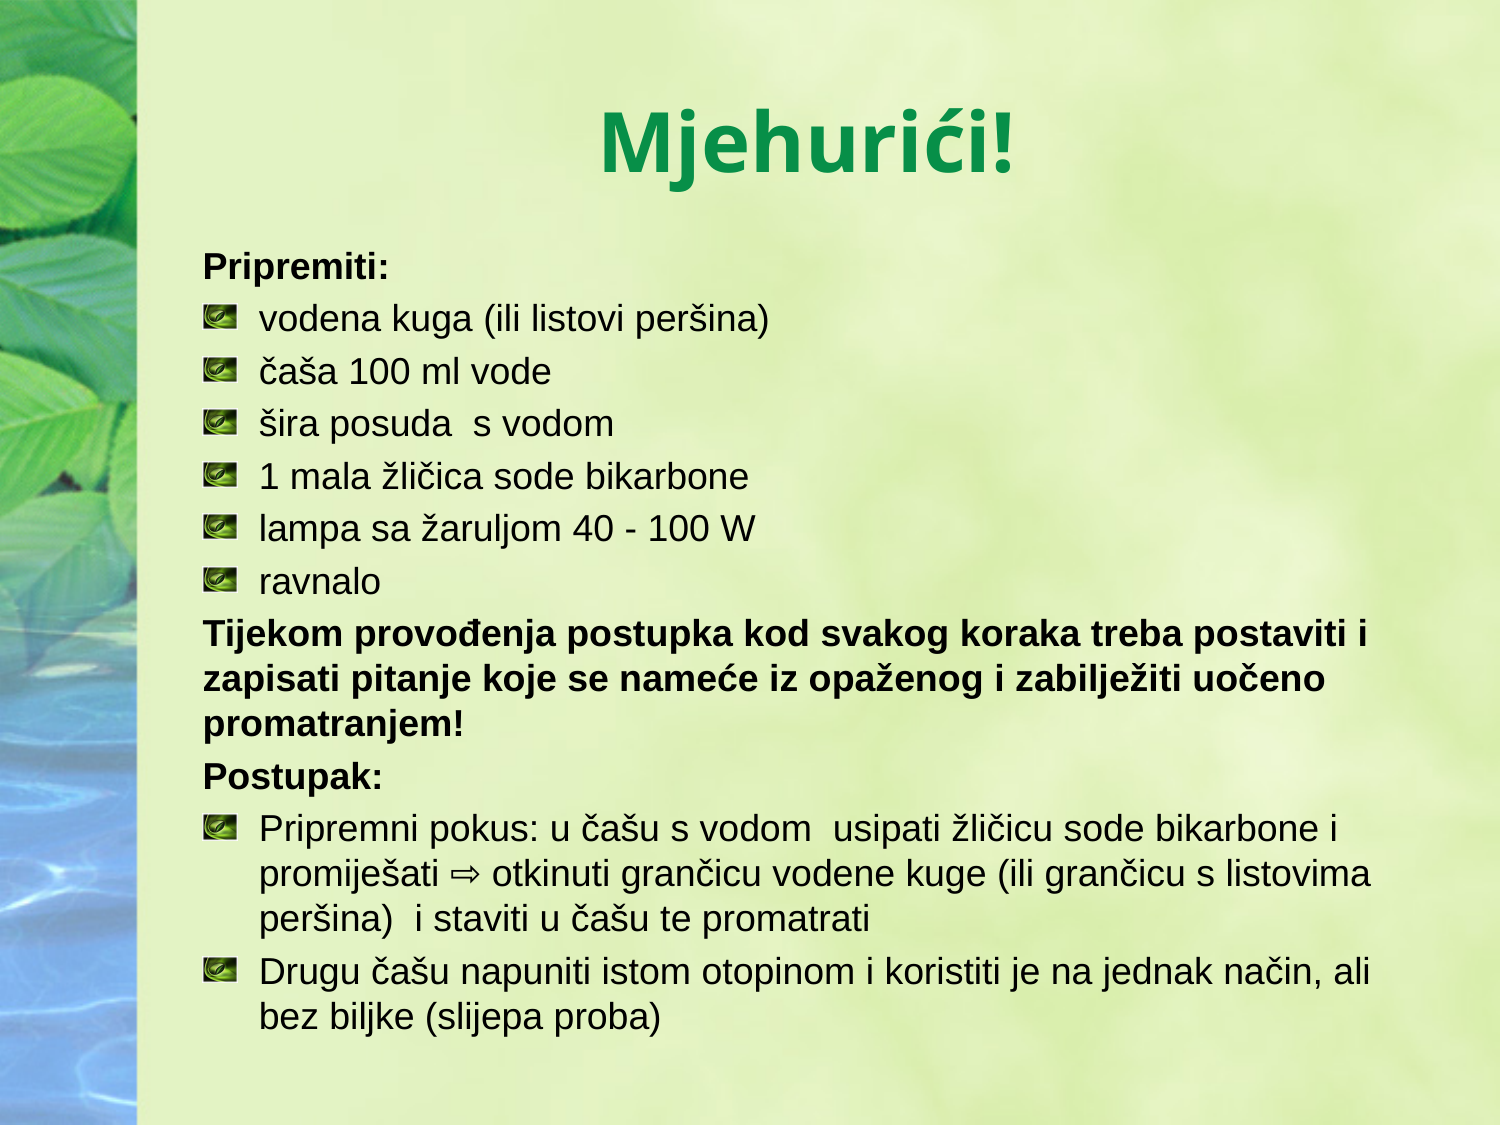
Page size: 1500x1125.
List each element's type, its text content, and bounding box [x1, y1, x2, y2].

title Mjehurići! [187, 44, 1426, 233]
list Pripremiti: vodena kuga (ili listovi peršina) čaša 100 ml vode šira posuda s vodom 1 mala žličica sode bikarbone lampa sa žaruljom 40 - 100 W ravnalo Tijekom provođenja postupka kod svakog koraka treba postaviti i zapisati pitanje koje se nameće iz opaženog i zabilježiti uočeno promatranjem! Postupak: Pripremni pokus: u čašu s vodom usipati žličicu sode bikarbone i promiješati ⇨ otkinuti grančicu vodene kuge (ili grančicu s listovima peršina) i staviti u čašu te promatrati Drugu čašu napuniti istom otopinom i koristiti je na jednak način, ali bez biljke (slijepa proba) [187, 234, 1426, 978]
picture [0, 0, 1500, 1125]
